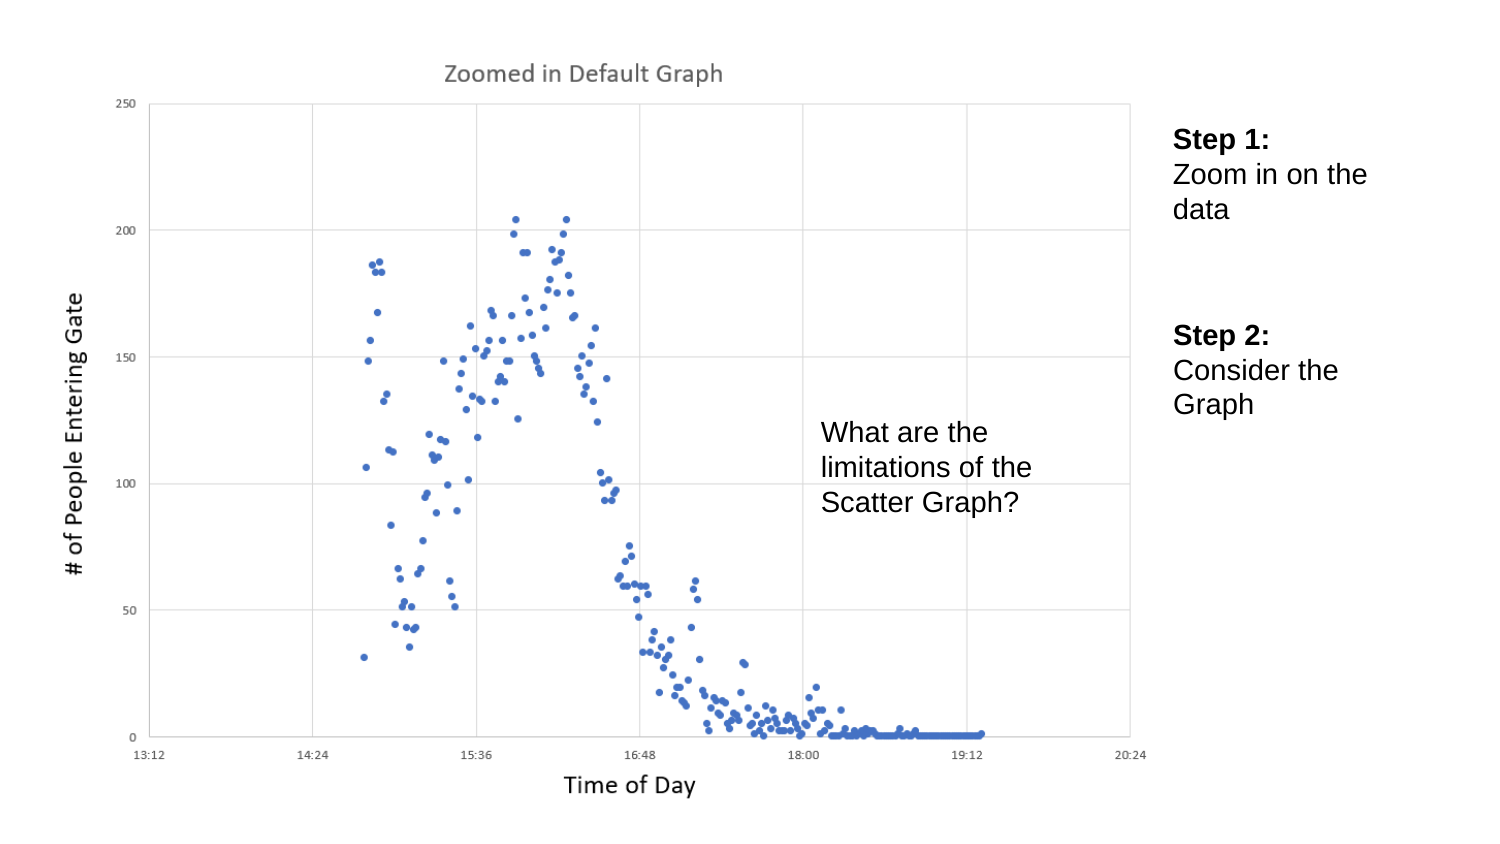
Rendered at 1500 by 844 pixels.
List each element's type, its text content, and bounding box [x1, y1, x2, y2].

text_box Step 2: Consider the Graph [1210, 301, 1382, 436]
picture [24, 24, 1206, 819]
text_box Step 1: Zoom in on the data [1210, 105, 1422, 240]
